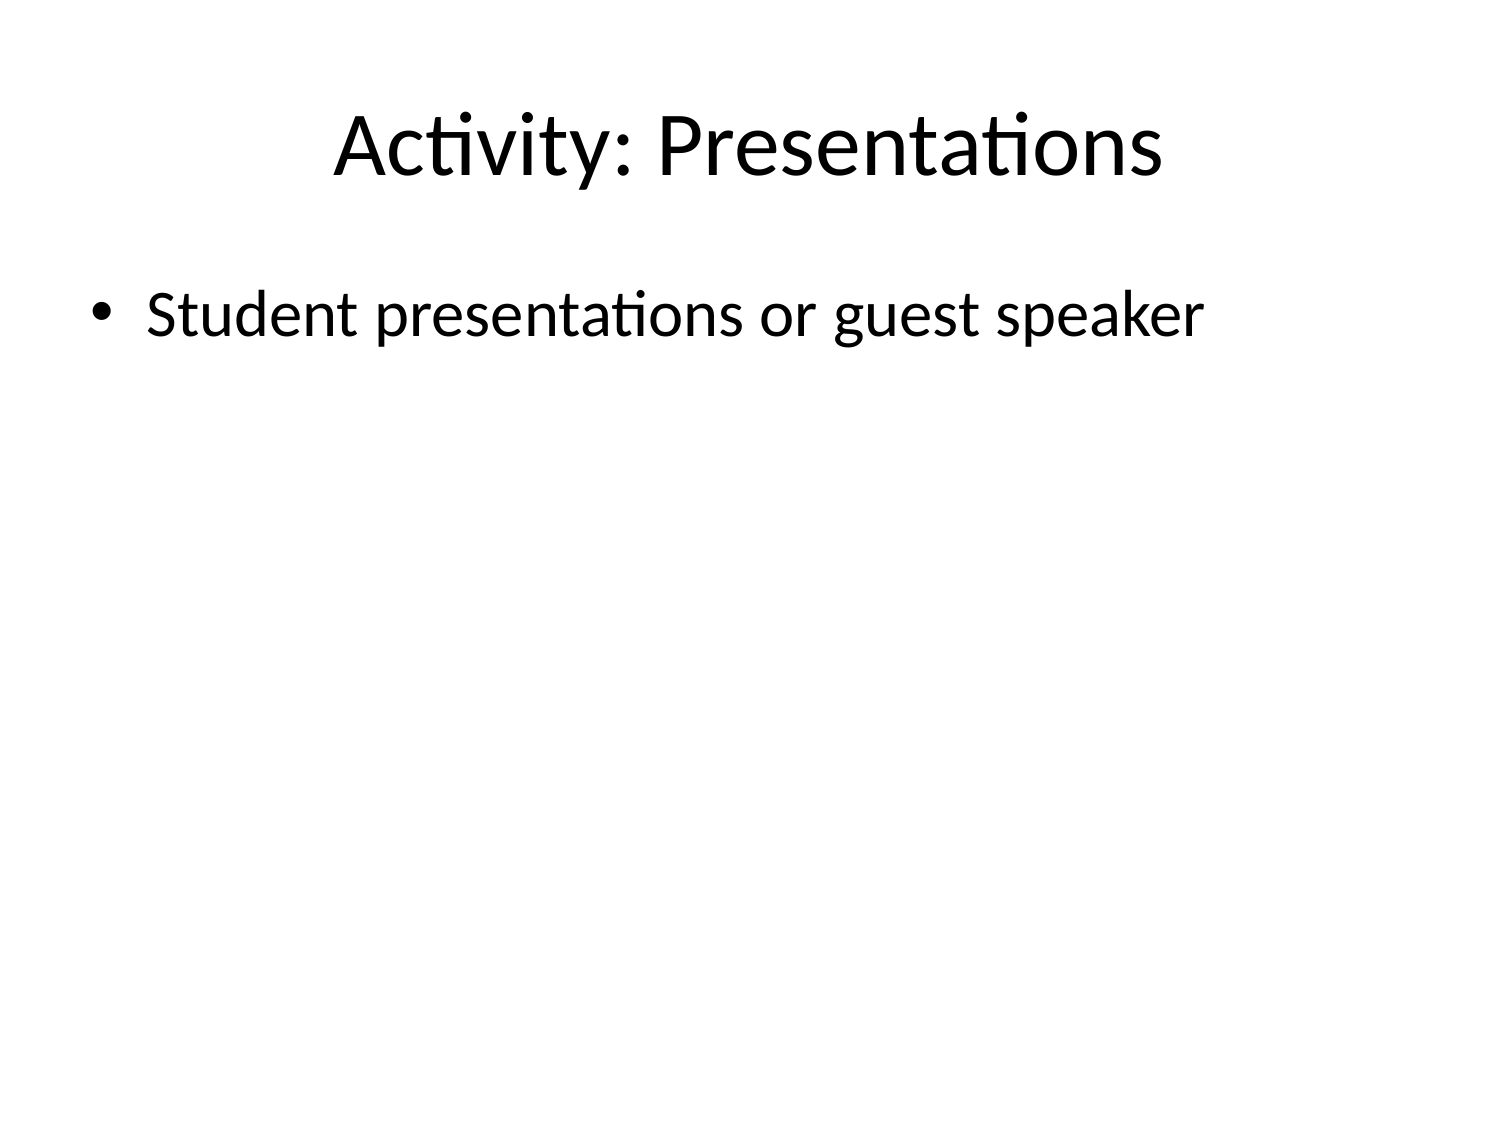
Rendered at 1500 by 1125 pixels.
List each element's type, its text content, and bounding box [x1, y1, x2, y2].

list Student presentations or guest speaker [75, 262, 1425, 1005]
title Activity: Presentations [75, 45, 1425, 233]
